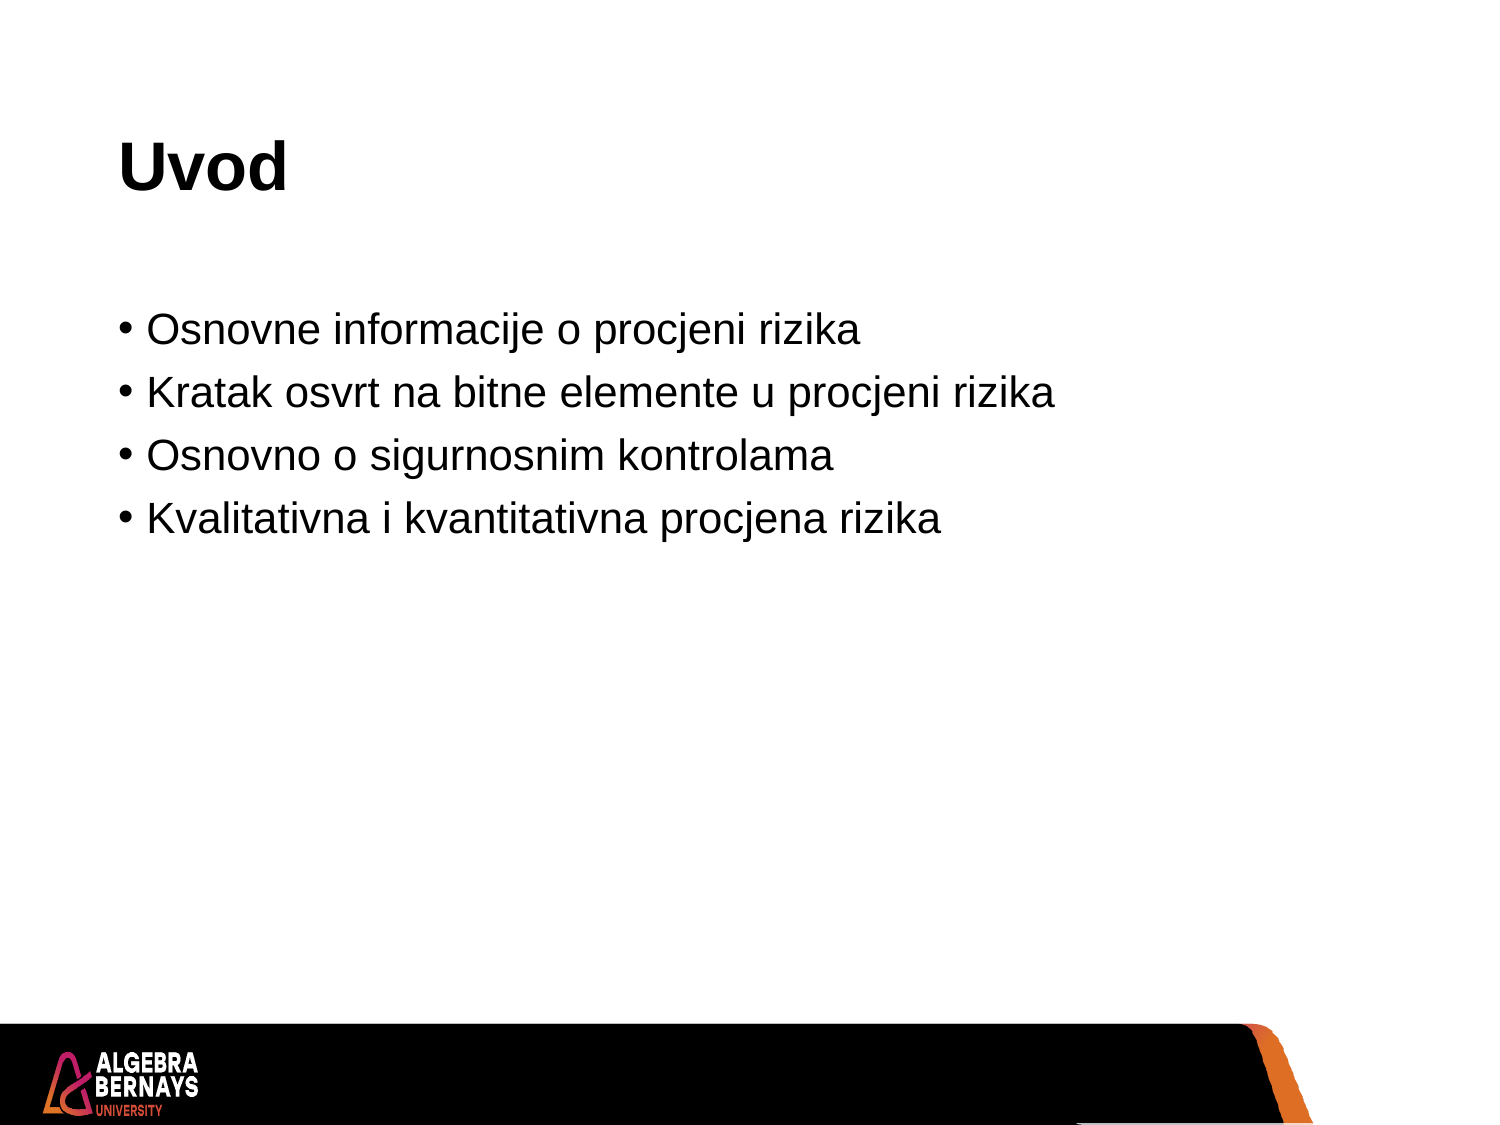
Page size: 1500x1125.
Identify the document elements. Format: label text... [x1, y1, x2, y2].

title Uvod [103, 59, 1397, 278]
list Osnovne informacije o procjeni rizika Kratak osvrt na bitne elemente u procjeni rizika Osnovno o sigurnosnim kontrolama Kvalitativna i kvantitativna procjena rizika [103, 299, 1397, 1014]
picture [0, 1023, 1468, 1125]
